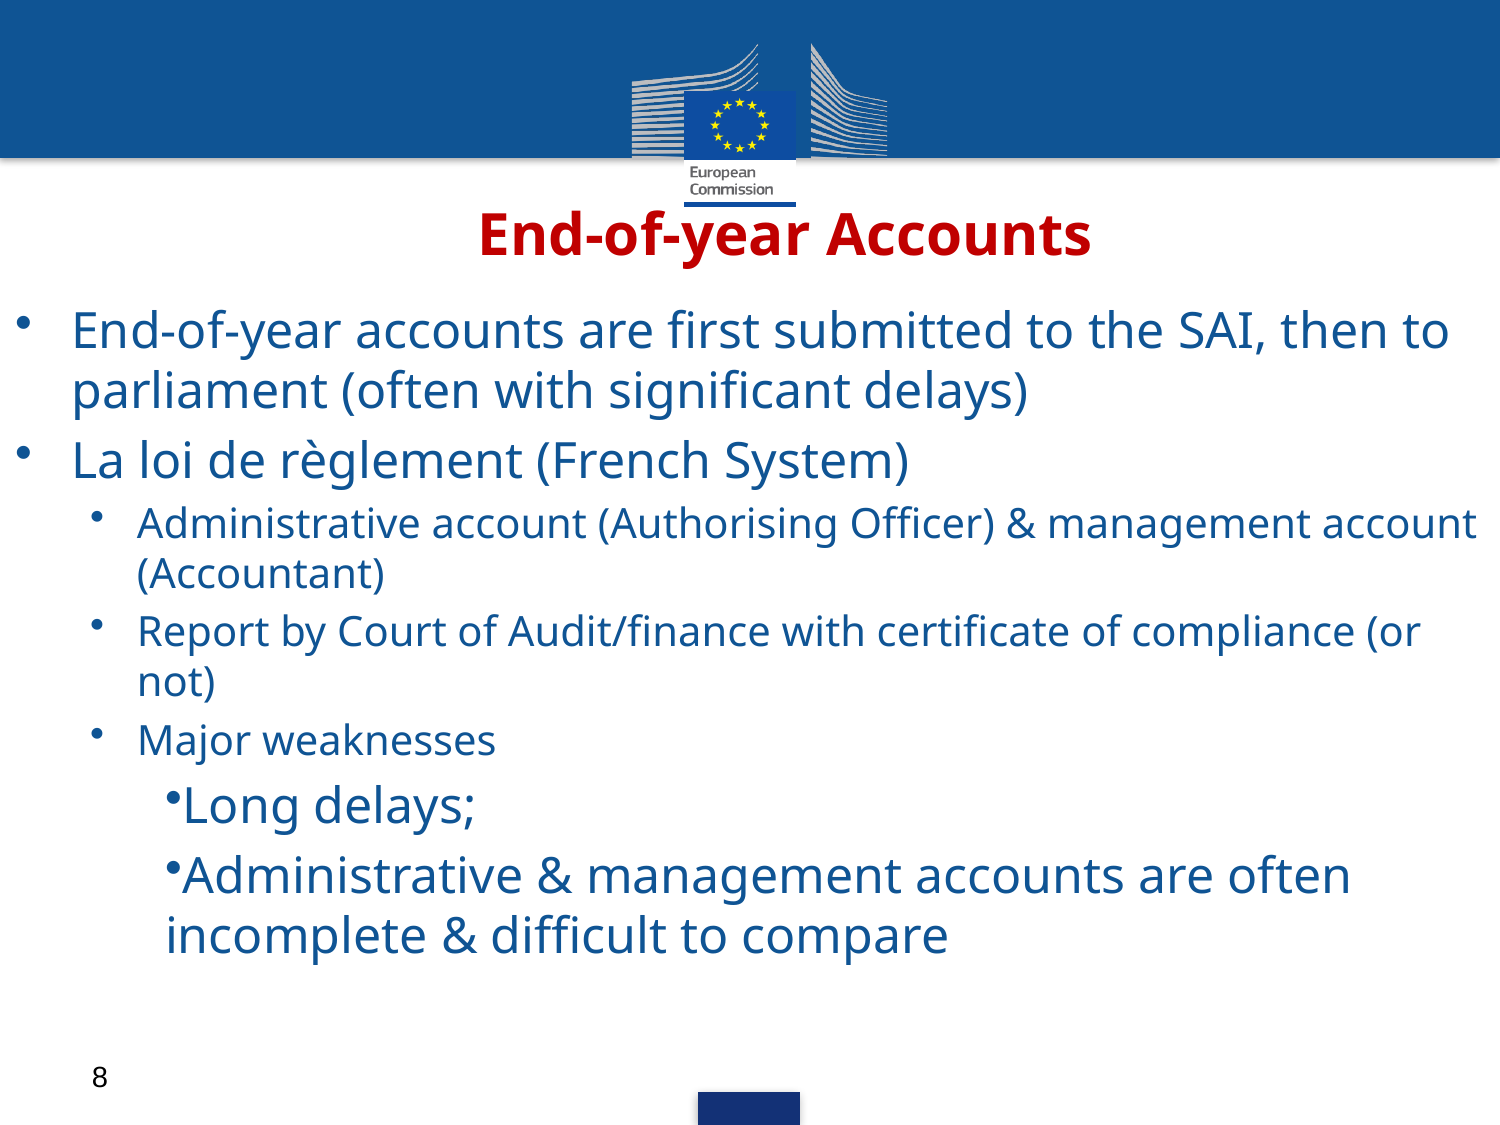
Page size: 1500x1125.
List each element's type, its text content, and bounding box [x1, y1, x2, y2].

title End-of-year Accounts [53, 172, 1459, 290]
slide_number 8 [76, 1022, 125, 1102]
list End-of-year accounts are first submitted to the SAI, then to parliament (often with significant delays) La loi de règlement (French System) Administrative account (Authorising Officer) & management account (Accountant) Report by Court of Audit/finance with certificate of compliance (or not) Major weaknesses Long delays; Administrative & management accounts are often incomplete & difficult to compare [0, 290, 1500, 1047]
